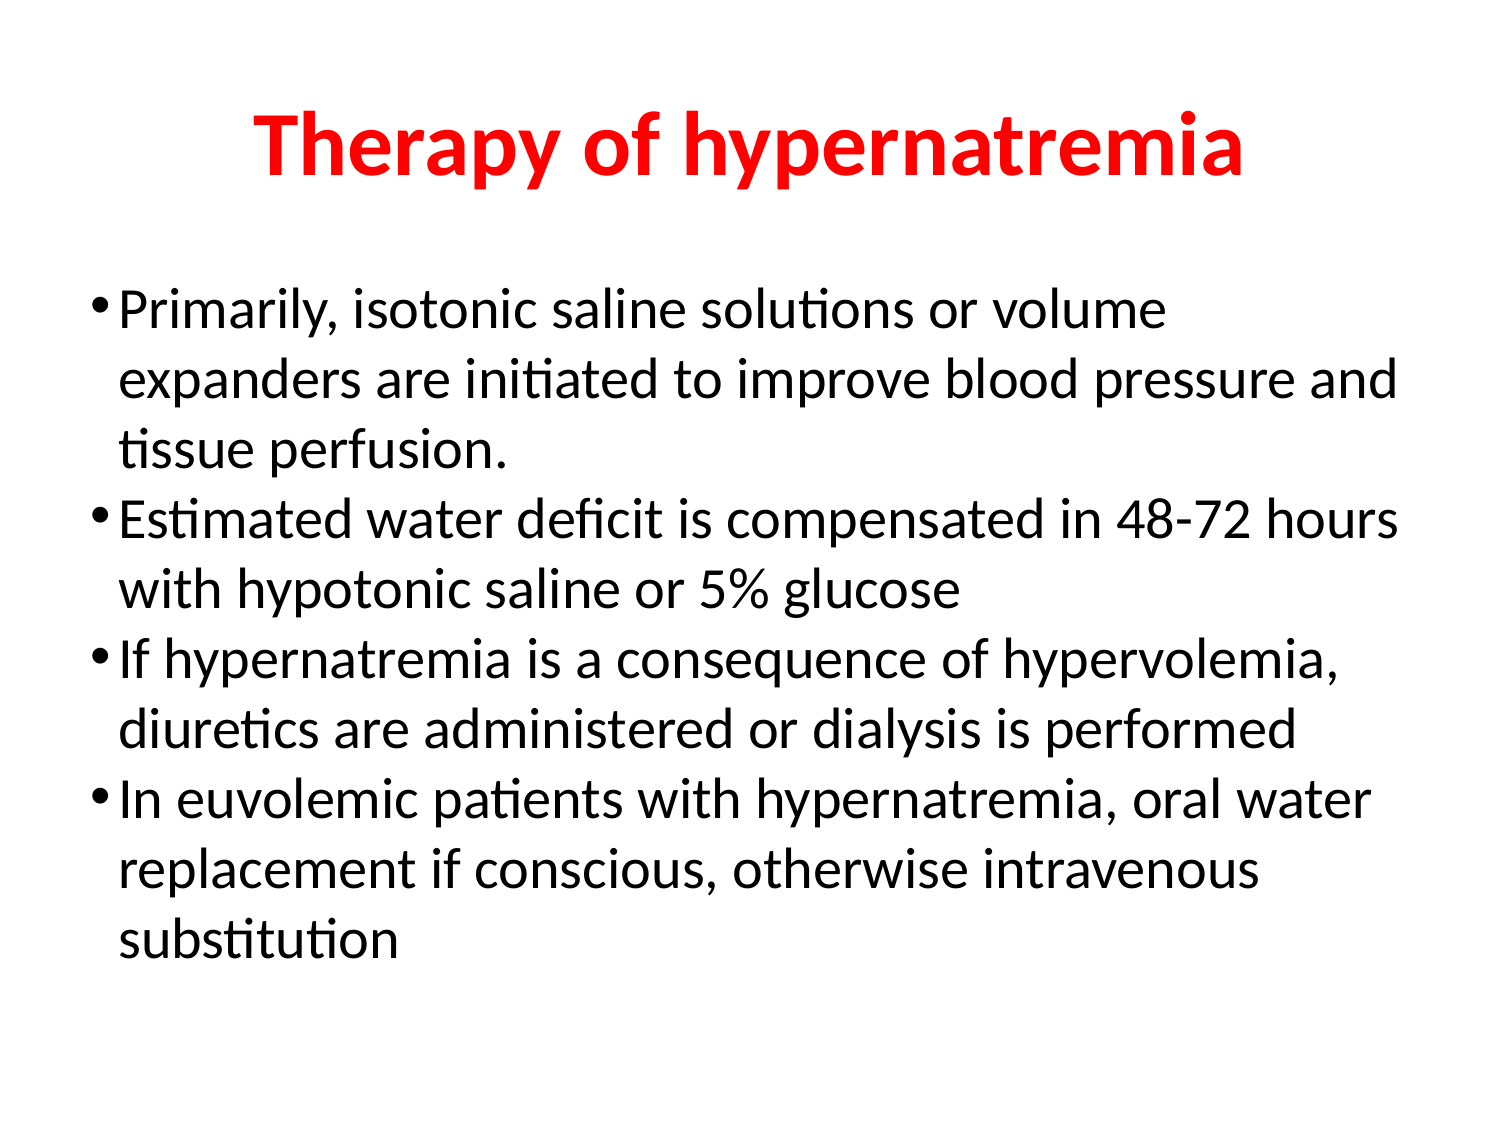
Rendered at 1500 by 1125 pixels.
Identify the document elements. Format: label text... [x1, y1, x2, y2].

title Therapy of hypernatremia [75, 45, 1425, 233]
list Primarily, isotonic saline solutions or volume expanders are initiated to improve blood pressure and tissue perfusion. Estimated water deficit is compensated in 48-72 hours with hypotonic saline or 5% glucose If hypernatremia is a consequence of hypervolemia, diuretics are administered or dialysis is performed In euvolemic patients with hypernatremia, oral water replacement if conscious, otherwise intravenous substitution [75, 262, 1425, 1055]
